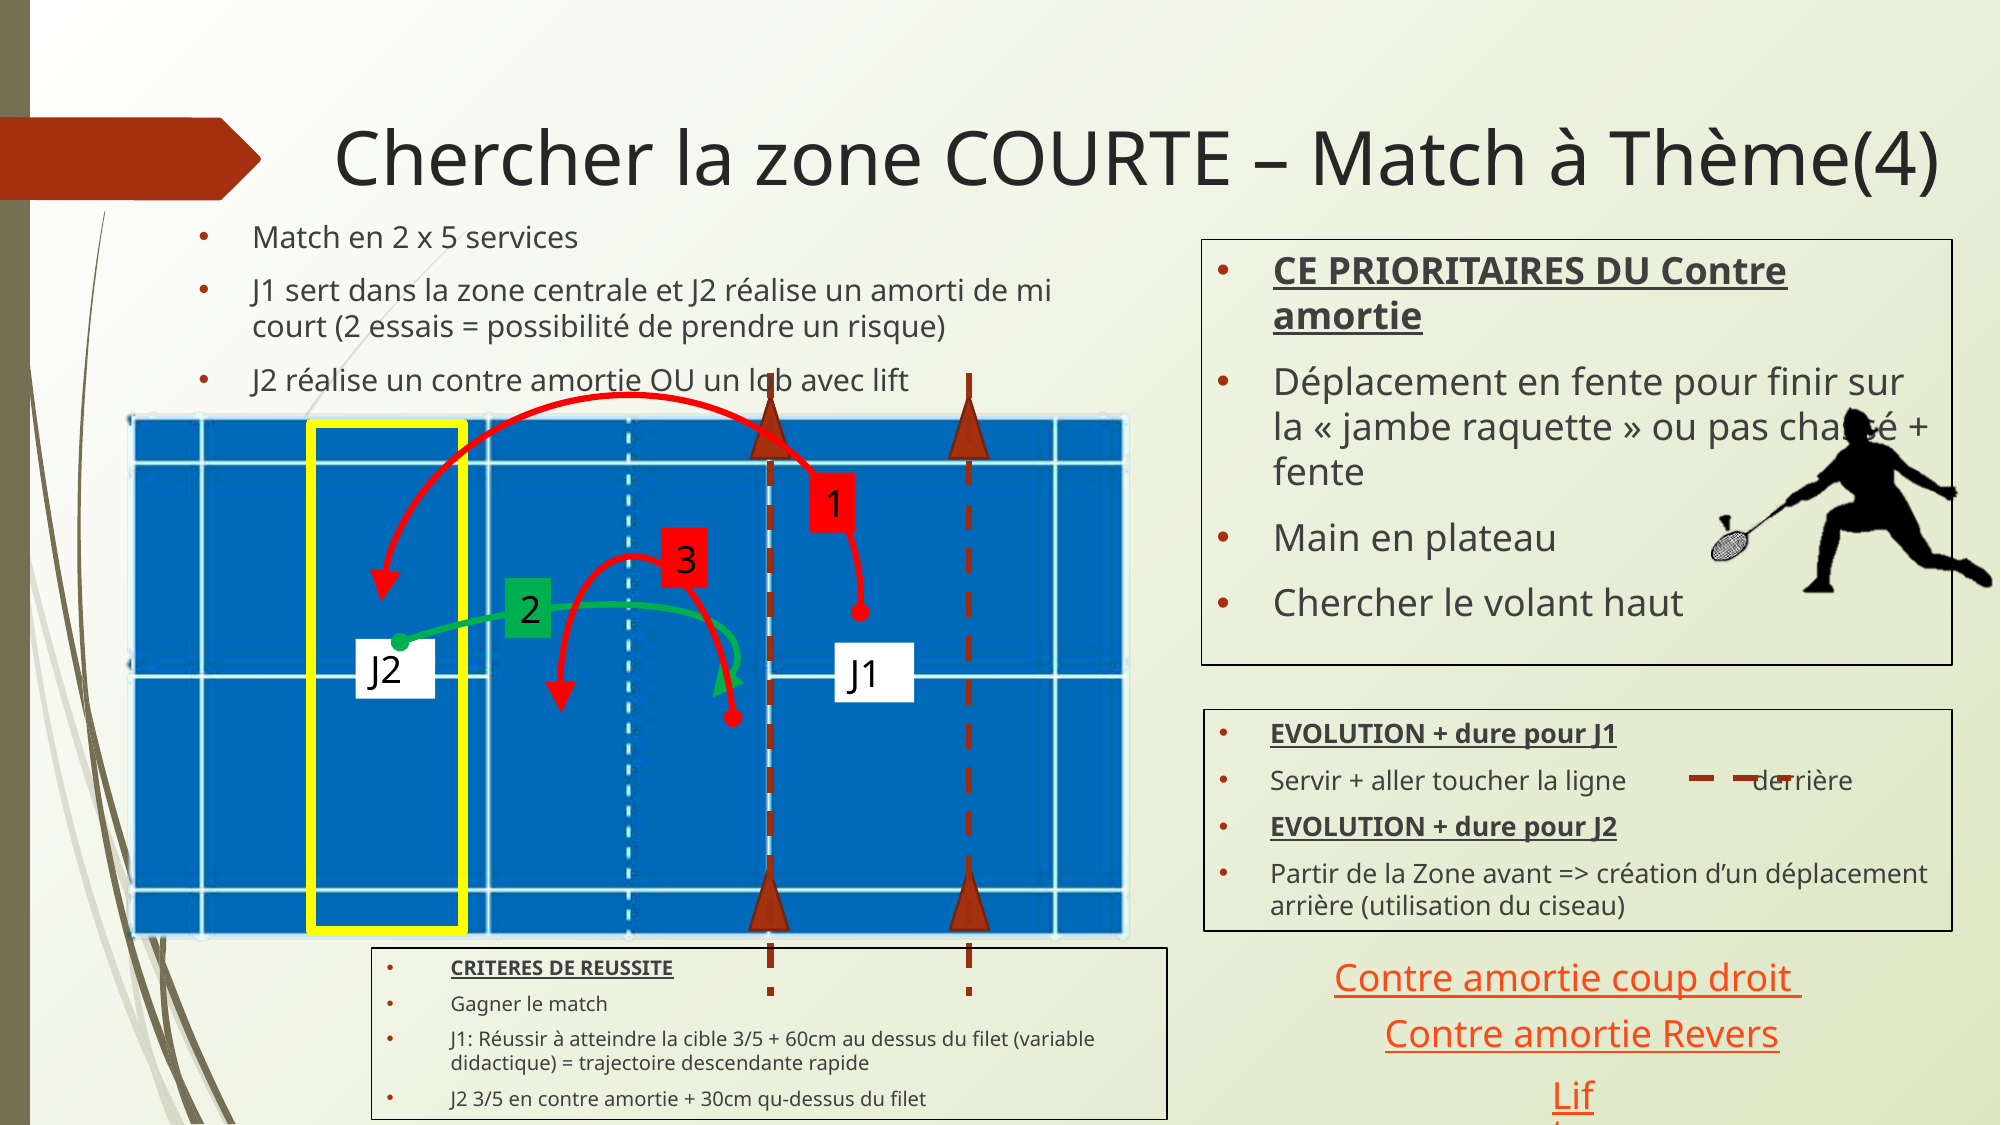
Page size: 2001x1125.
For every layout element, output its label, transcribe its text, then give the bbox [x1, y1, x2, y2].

picture [1711, 405, 1993, 600]
text_box Contre amortie coup droit [1319, 946, 1843, 1013]
text_box CE PRIORITAIRES DU Contre amortie Déplacement en fente pour finir sur la « jambe raquette » ou pas chassé + fente Main en plateau Chercher le volant haut [1201, 239, 1953, 666]
list Match en 2 x 5 services J1 sert dans la zone centrale et J2 réalise un amorti de mi court (2 essais = possibilité de prendre un risque) J2 réalise un contre amortie OU un lob avec lift [183, 210, 1119, 333]
text_box CRITERES DE REUSSITE Gagner le match J1: Réussir à atteindre la cible 3/5 + 60cm au dessus du filet (variable didactique) = trajectoire descendante rapide J2 3/5 en contre amortie + 30cm qu-dessus du filet [371, 1028, 1167, 1120]
text_box EVOLUTION + dure pour J1 Servir + aller toucher la ligne derrière EVOLUTION + dure pour J2 Partir de la Zone avant => création d’un déplacement arrière (utilisation du ciseau) [1233, 709, 1953, 932]
picture [30, 334, 1229, 1020]
title Chercher la zone COURTE – Match à Thème(4) [241, 102, 2000, 313]
text_box Lift [1536, 1064, 1618, 1125]
text_box Contre amortie Revers [1369, 1002, 1811, 1069]
